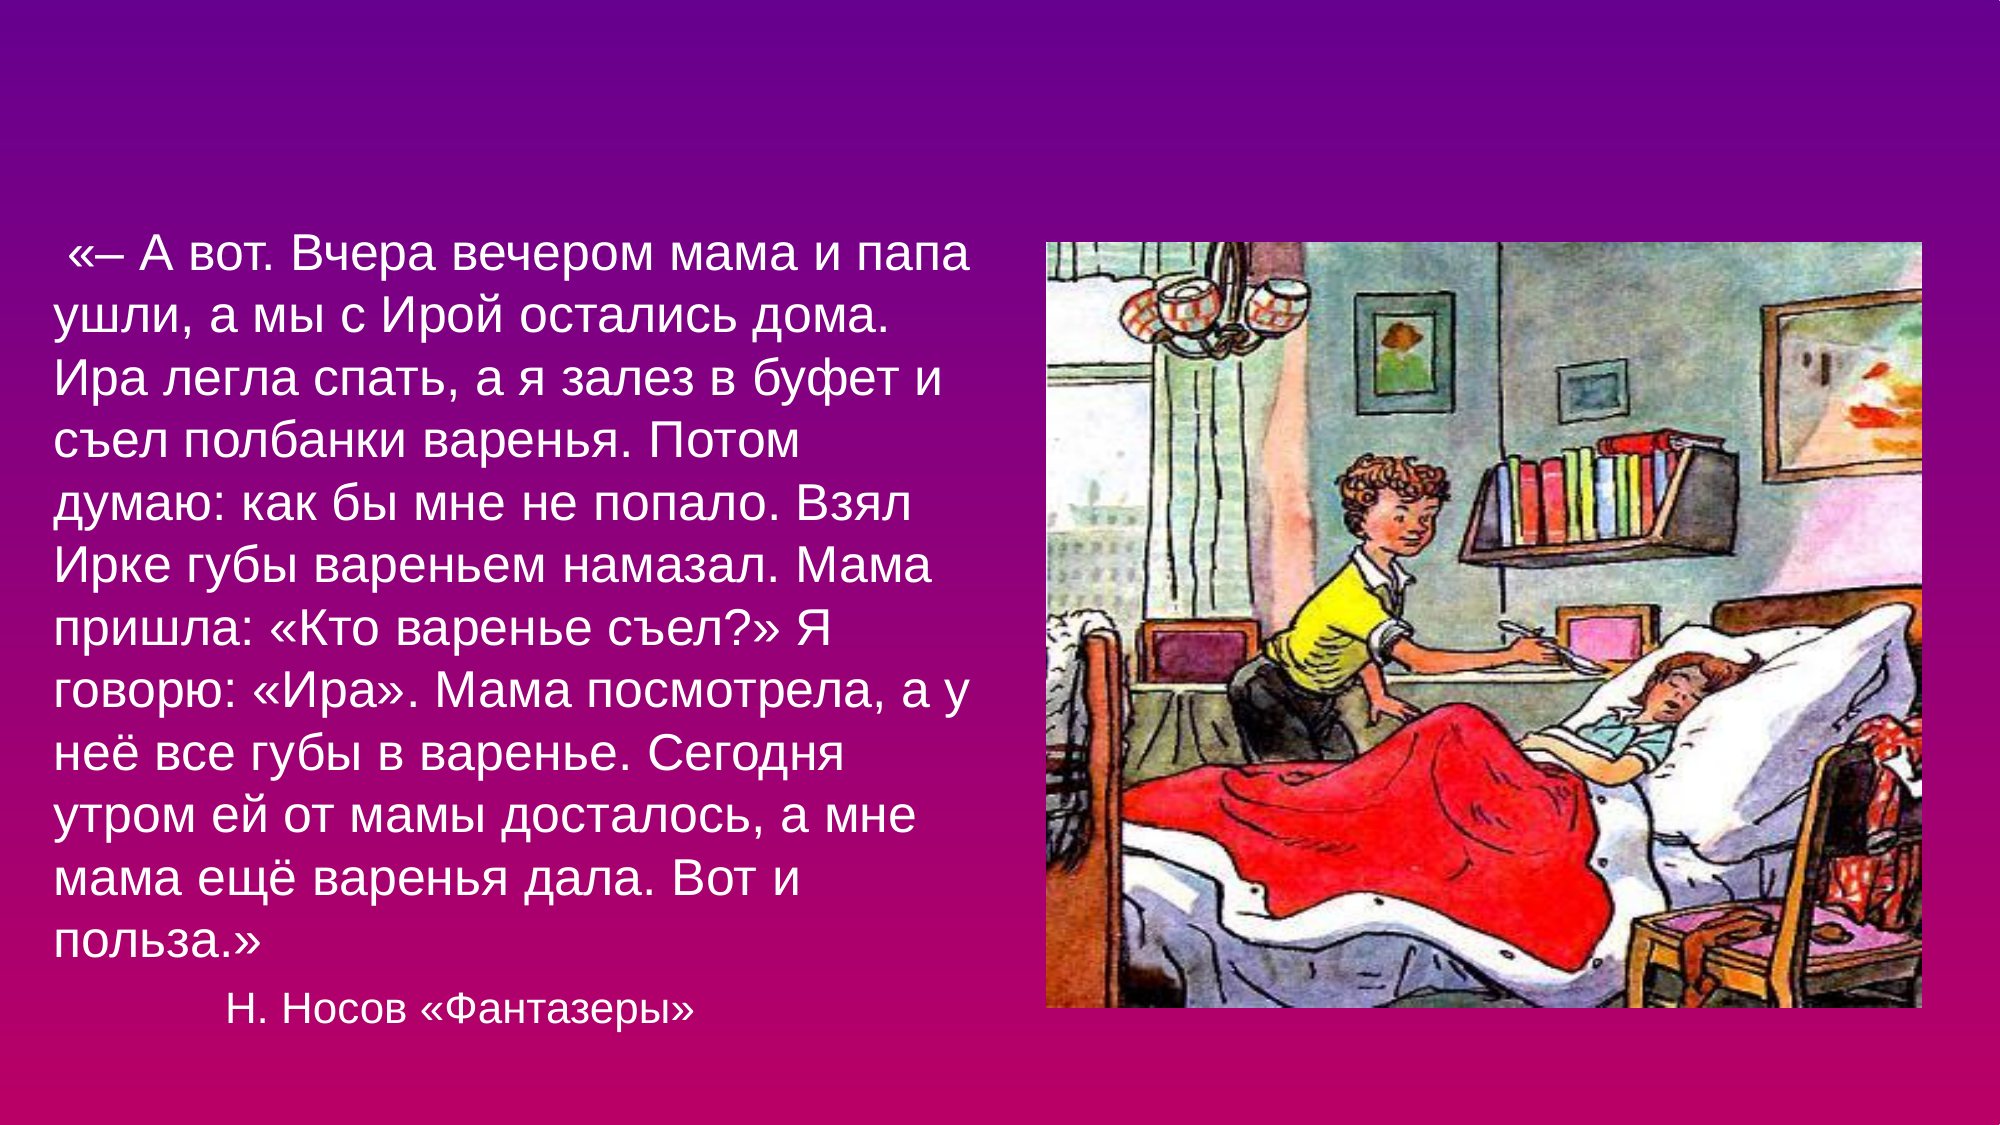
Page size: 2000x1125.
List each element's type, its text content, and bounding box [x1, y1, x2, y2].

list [1049, 245, 1920, 1006]
list «– А вот. Вчера вечером мама и папа ушли, а мы с Ирой остались дома. Ира легла спать, а я залез в буфет и съел полбанки варенья. Потом думаю: как бы мне не попало. Взял Ирке губы вареньем намазал. Мама пришла: «Кто варенье съел?» Я говорю: «Ира». Мама посмотрела, а у неё все губы в варенье. Сегодня утром ей от мамы досталось, а мне мама ещё варенья дала. Вот и польза.» Н. Носов «Фантазеры» [38, 210, 1000, 1047]
